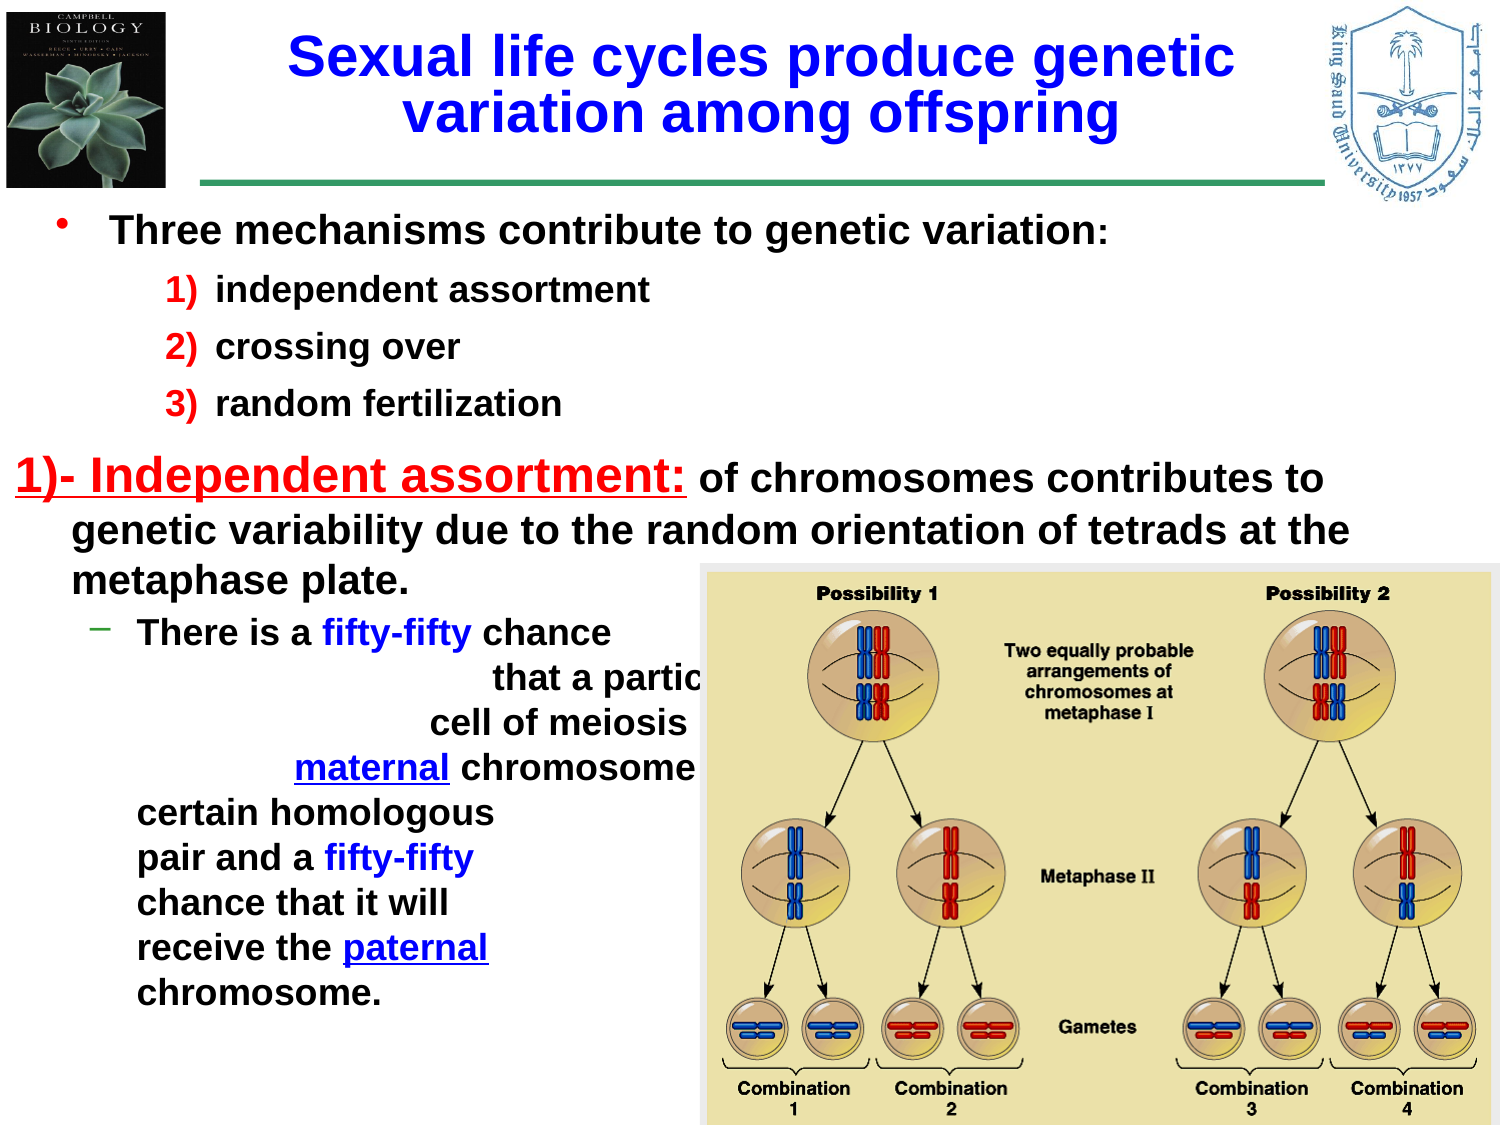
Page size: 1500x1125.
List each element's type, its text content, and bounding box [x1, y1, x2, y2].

picture [699, 562, 1500, 1125]
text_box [5, 0, 1488, 209]
text_box 1)- Independent assortment: of chromosomes contributes to genetic variability due to the random orientation of tetrads at the metaphase plate. There is a fifty-fifty chance that a particular daughter cell of meiosis I will get the maternal chromosome of a certain homologous pair and a fifty-fifty chance that it will receive the paternal chromosome. [0, 435, 1475, 1021]
list Three mechanisms contribute to genetic variation: independent assortment crossing over random fertilization [37, 216, 1463, 435]
